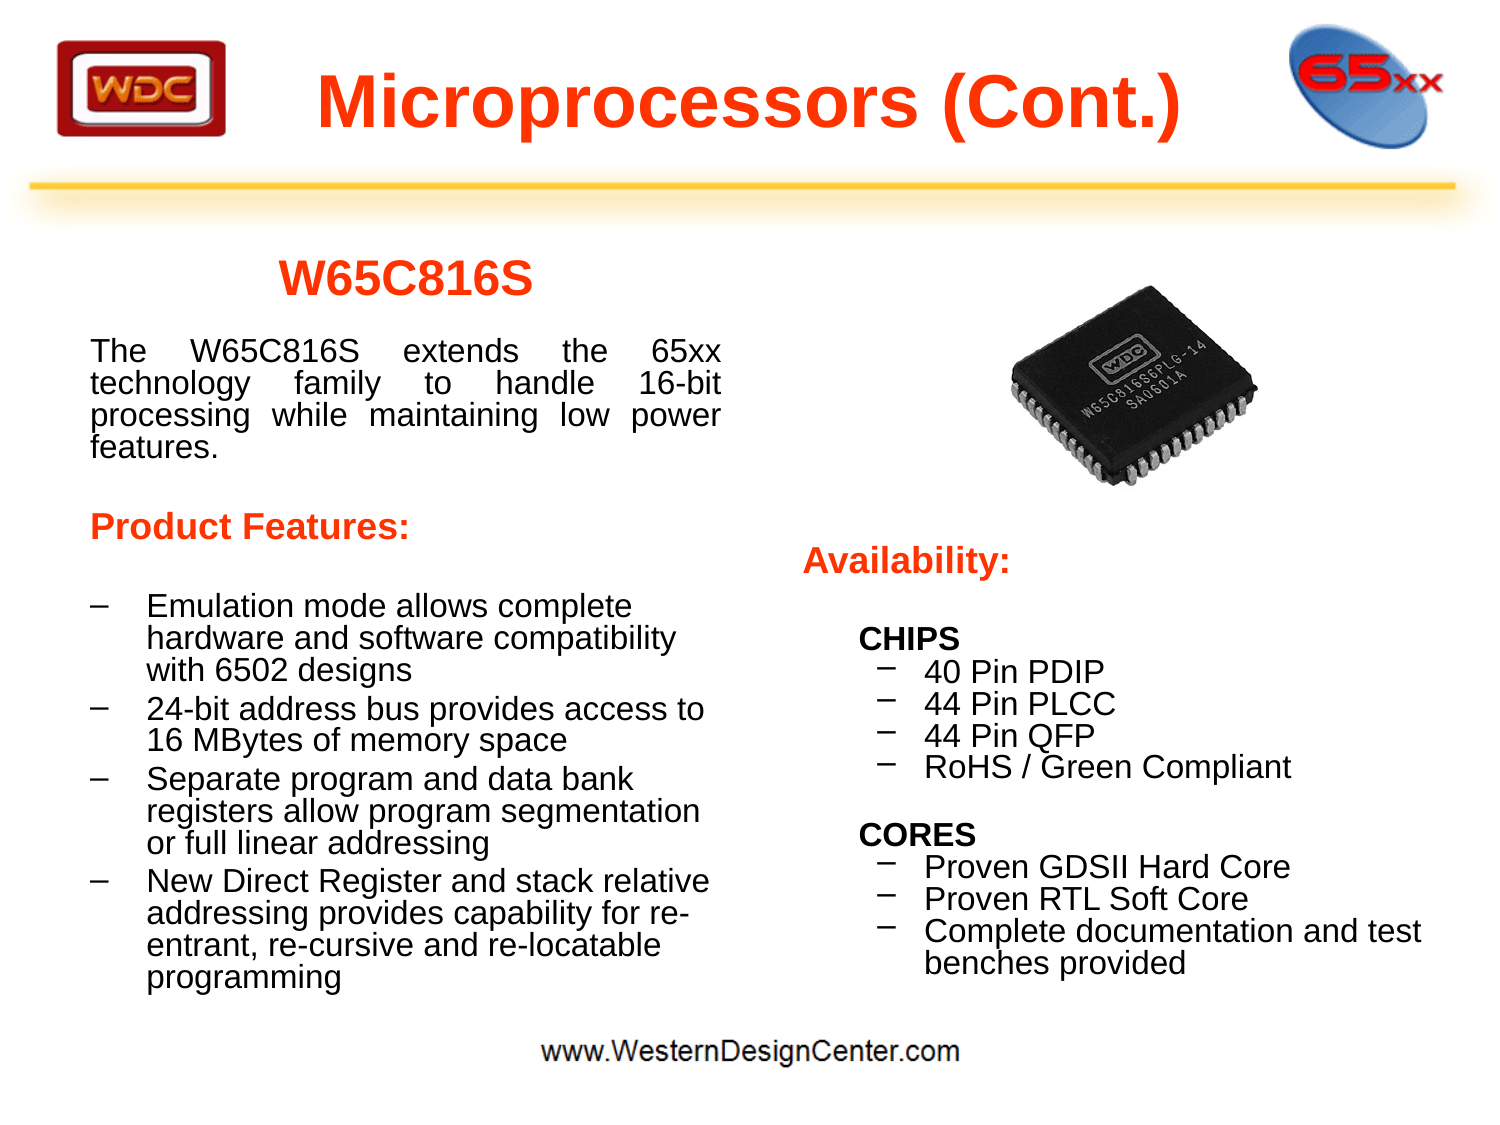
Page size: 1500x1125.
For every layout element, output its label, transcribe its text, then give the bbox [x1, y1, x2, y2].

picture [3, 0, 1497, 1125]
title Microprocessors (Cont.) [75, 45, 1425, 233]
text_box Availability: CHIPS 40 Pin PDIP 44 Pin PLCC 44 Pin QFP RoHS / Green Compliant CORES Proven GDSII Hard Core Proven RTL Soft Core Complete documentation and test benches provided [787, 537, 1450, 1000]
list W65C816S The W65C816S extends the 65xx technology family to handle 16-bit processing while maintaining low power features. Product Features: Emulation mode allows complete hardware and software compatibility with 6502 designs 24-bit address bus provides access to 16 MBytes of memory space Separate program and data bank registers allow program segmentation or full linear addressing New Direct Register and stack relative addressing provides capability for re-entrant, re-cursive and re-locatable programming [75, 249, 738, 993]
